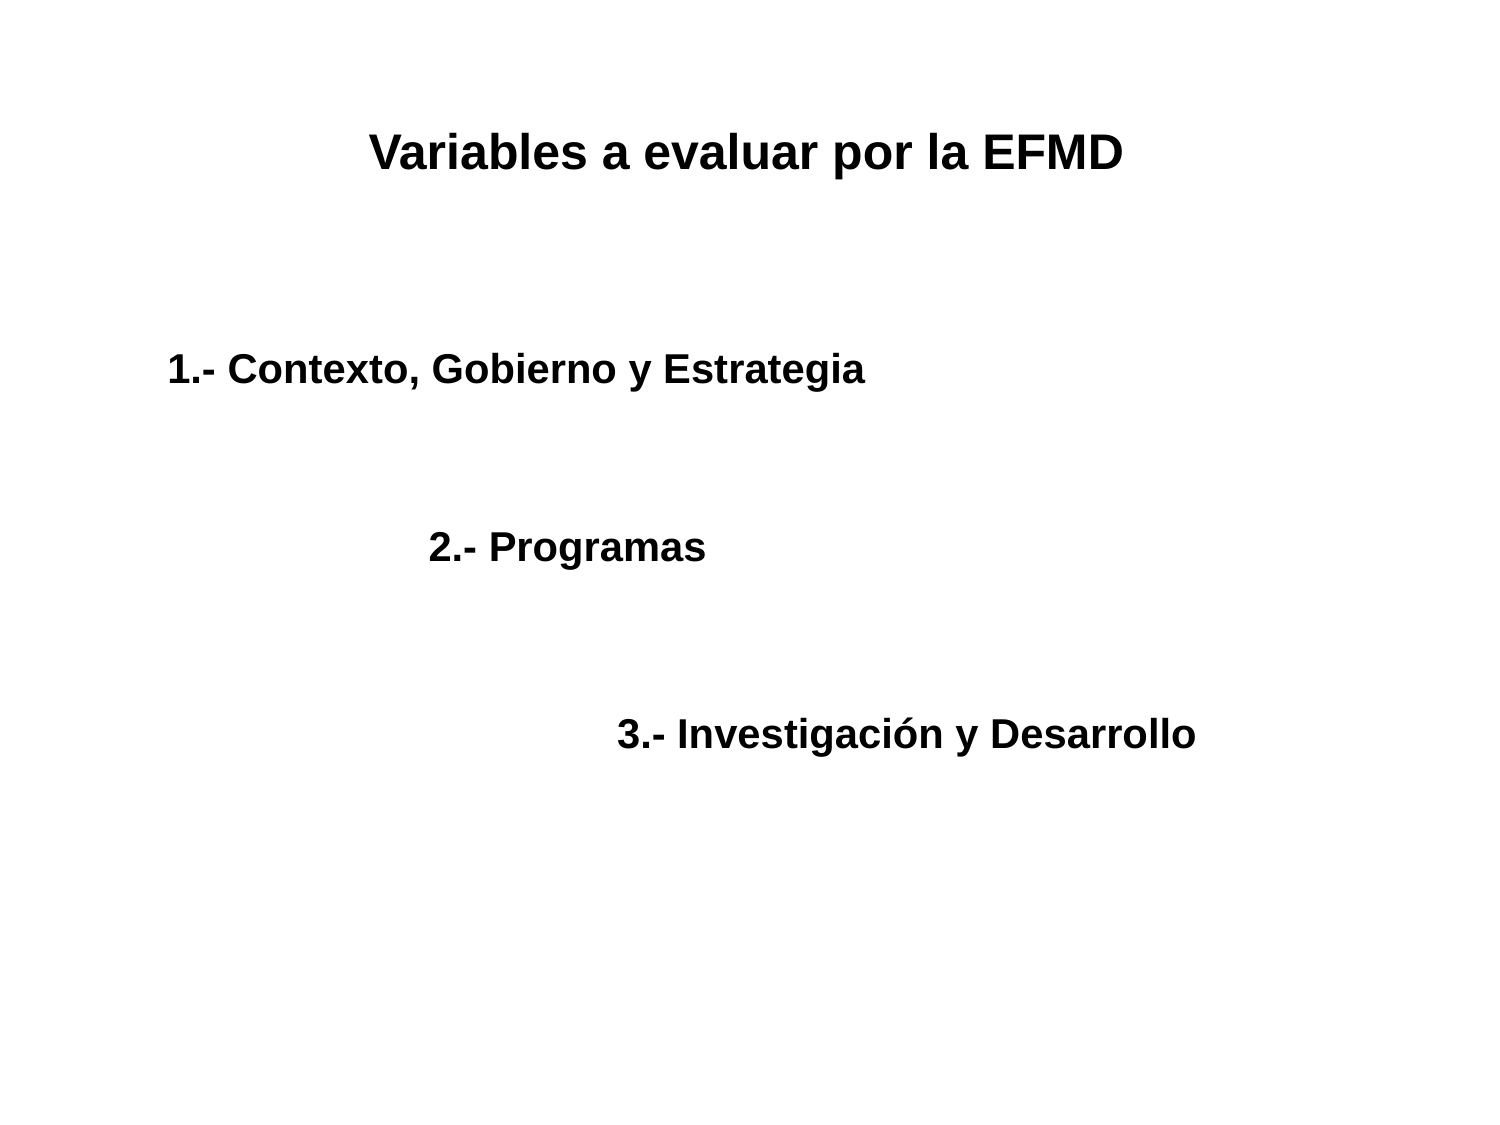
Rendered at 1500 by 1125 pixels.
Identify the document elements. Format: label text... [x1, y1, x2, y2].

text_box Variables a evaluar por la EFMD [353, 112, 1140, 188]
text_box 3.- Investigación y Desarrollo [602, 699, 1212, 765]
text_box 1.- Contexto, Gobierno y Estrategia [152, 334, 881, 400]
text_box 2.- Programas [413, 512, 722, 578]
